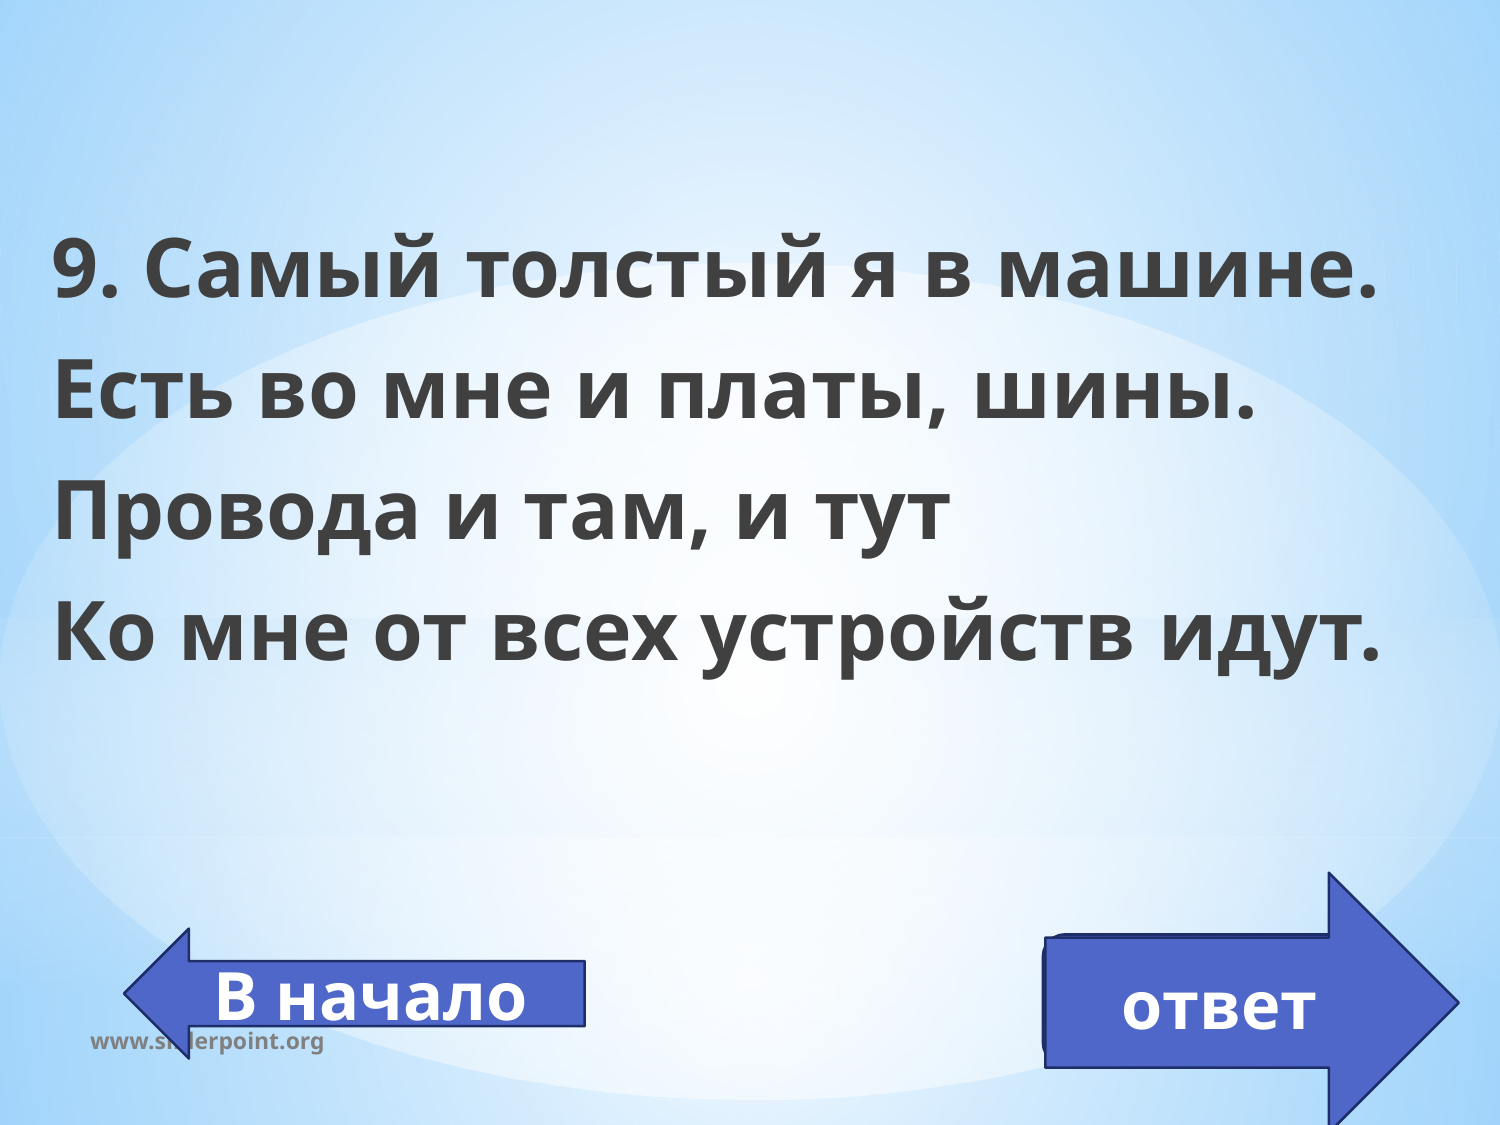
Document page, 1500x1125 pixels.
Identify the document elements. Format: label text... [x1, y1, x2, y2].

text_box В начало [123, 927, 586, 1012]
text_box [1044, 871, 1460, 1125]
footer www.sliderpoint.org [75, 1012, 625, 1073]
list 9. Самый толстый я в машине. Есть во мне и платы, шины. Провода и там, и тут Ко мне от всех устройств идут. [29, 208, 1459, 840]
